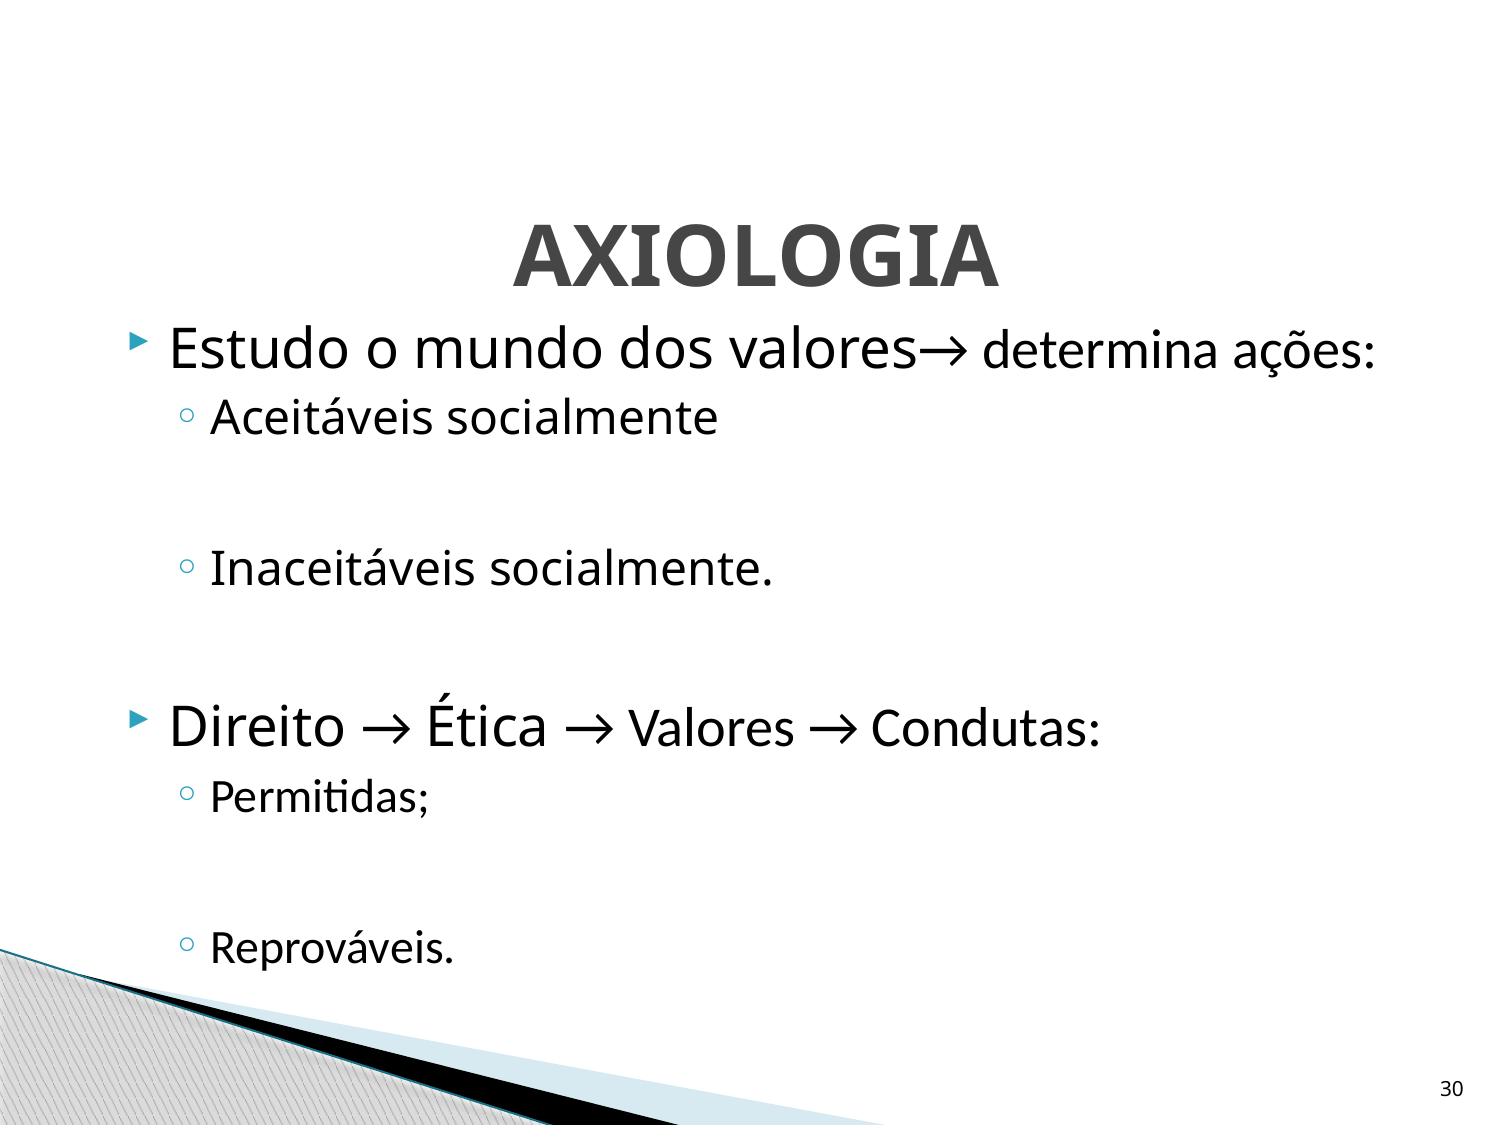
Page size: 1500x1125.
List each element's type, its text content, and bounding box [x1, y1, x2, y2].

title AXIOLOGIA [82, 187, 1432, 317]
slide_number 30 [1418, 1051, 1479, 1112]
list Estudo o mundo dos valores→ determina ações: Aceitáveis socialmente Inaceitáveis socialmente. Direito → Ética → Valores → Condutas: Permitidas; Reprováveis. [93, 304, 1465, 1079]
